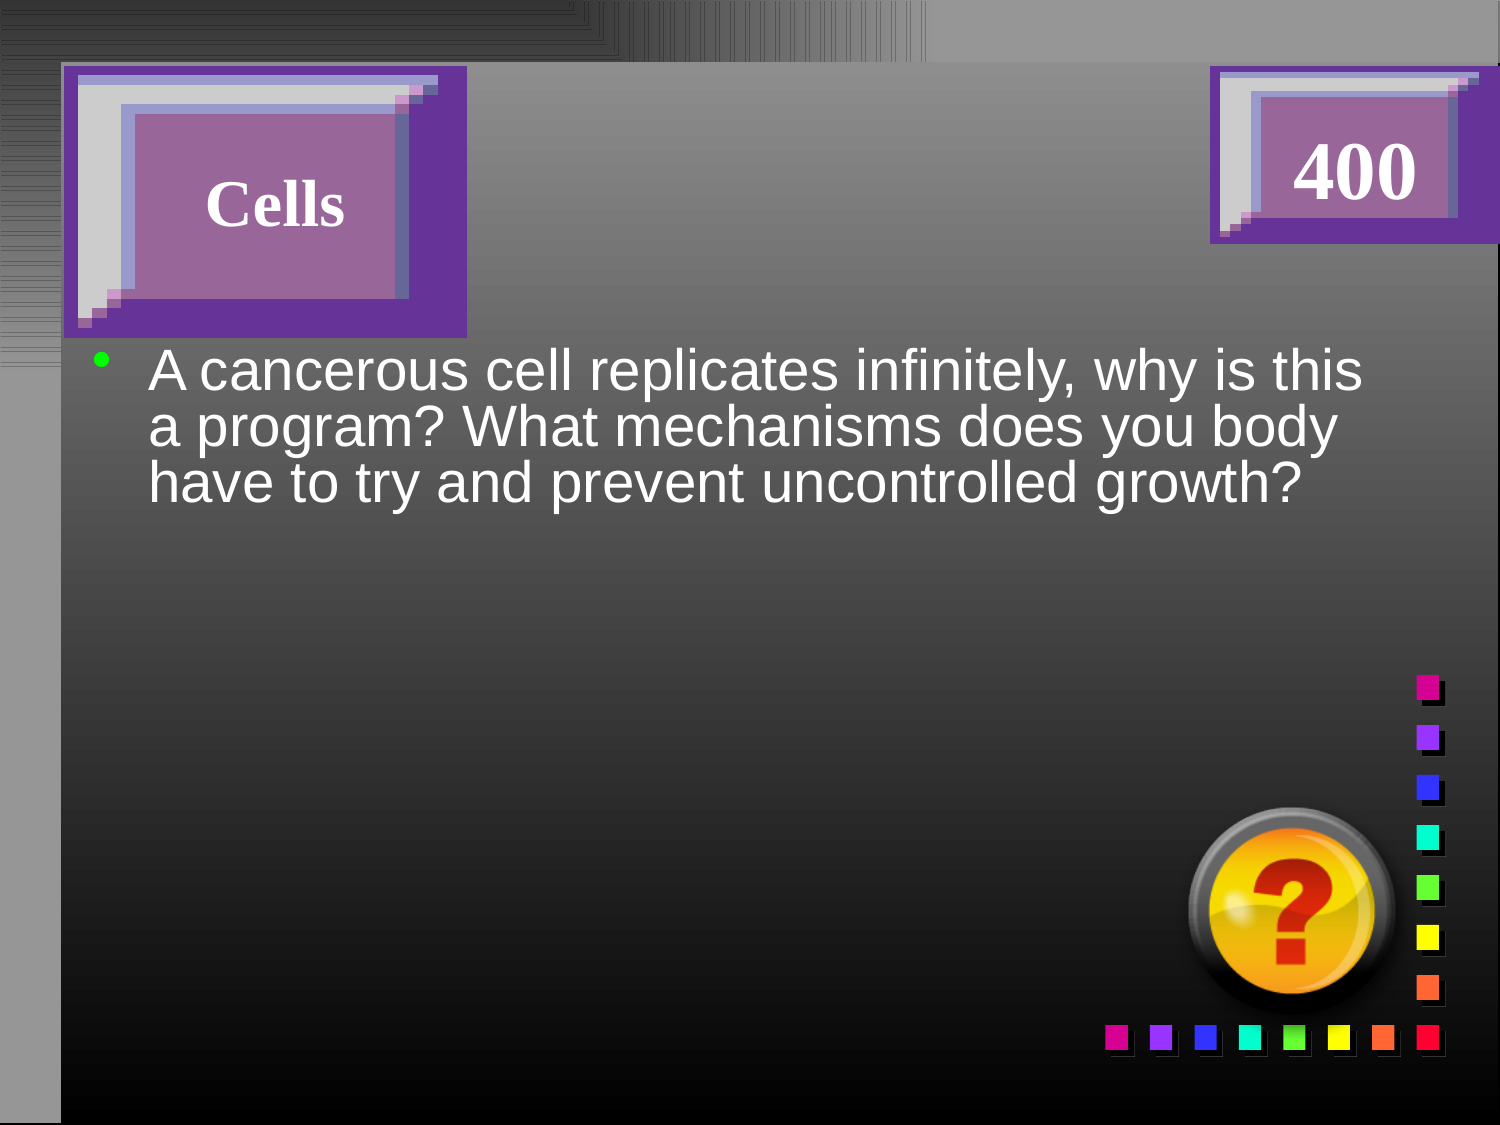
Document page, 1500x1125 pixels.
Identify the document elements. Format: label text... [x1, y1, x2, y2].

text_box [1210, 66, 1500, 244]
list A cancerous cell replicates infinitely, why is this a program? What mechanisms does you body have to try and prevent uncontrolled growth? [76, 337, 1424, 847]
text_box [64, 66, 467, 339]
picture [1174, 798, 1416, 1039]
